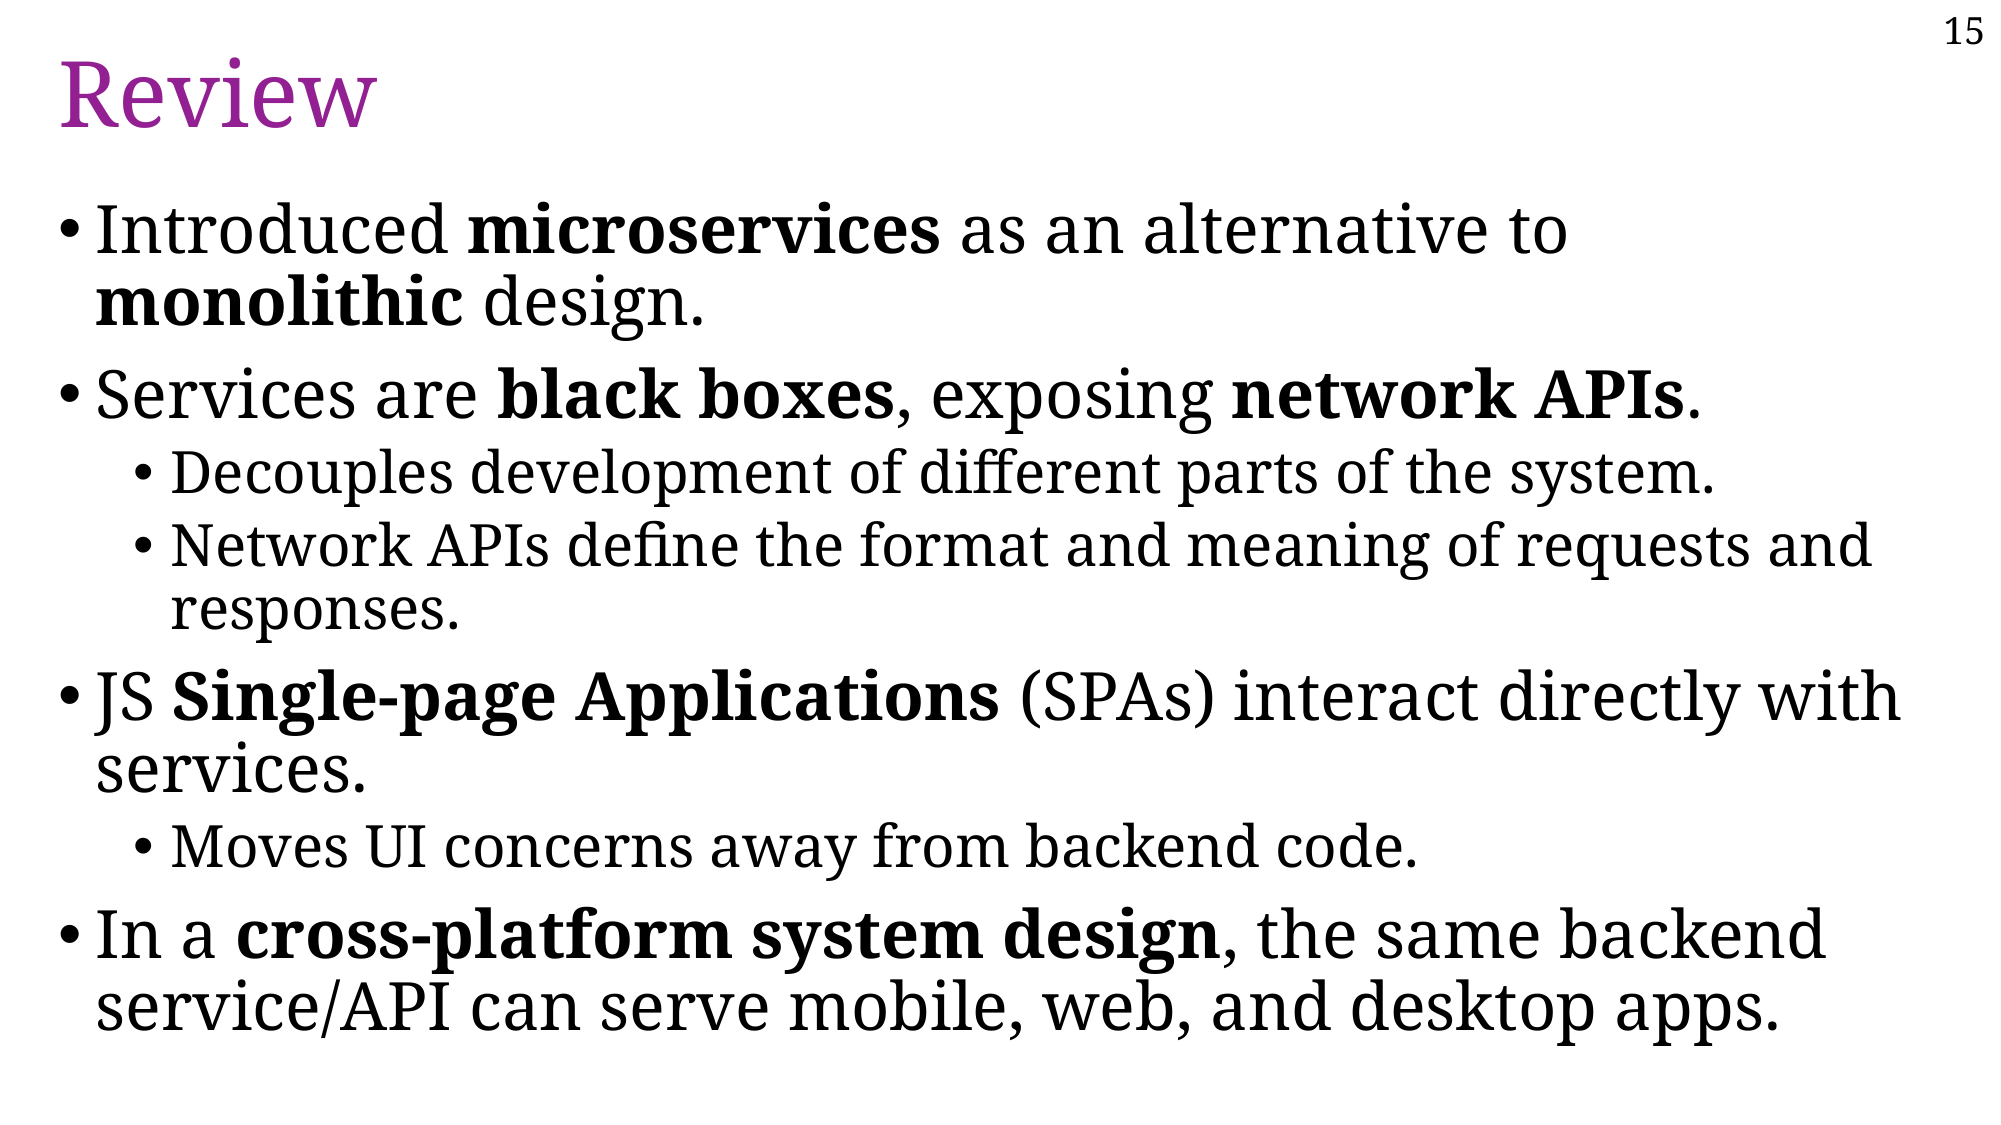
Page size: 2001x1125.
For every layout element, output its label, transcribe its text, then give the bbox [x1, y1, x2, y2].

text_box 15 [1901, 0, 2000, 60]
list Introduced microservices as an alternative to monolithic design. Services are black boxes, exposing network APIs. Decouples development of different parts of the system. Network APIs define the format and meaning of requests and responses. JS Single-page Applications (SPAs) interact directly with services. Moves UI concerns away from backend code. In a cross-platform system design, the same backend service/API can serve mobile, web, and desktop apps. [43, 188, 1953, 1106]
title Review [43, 25, 1953, 171]
